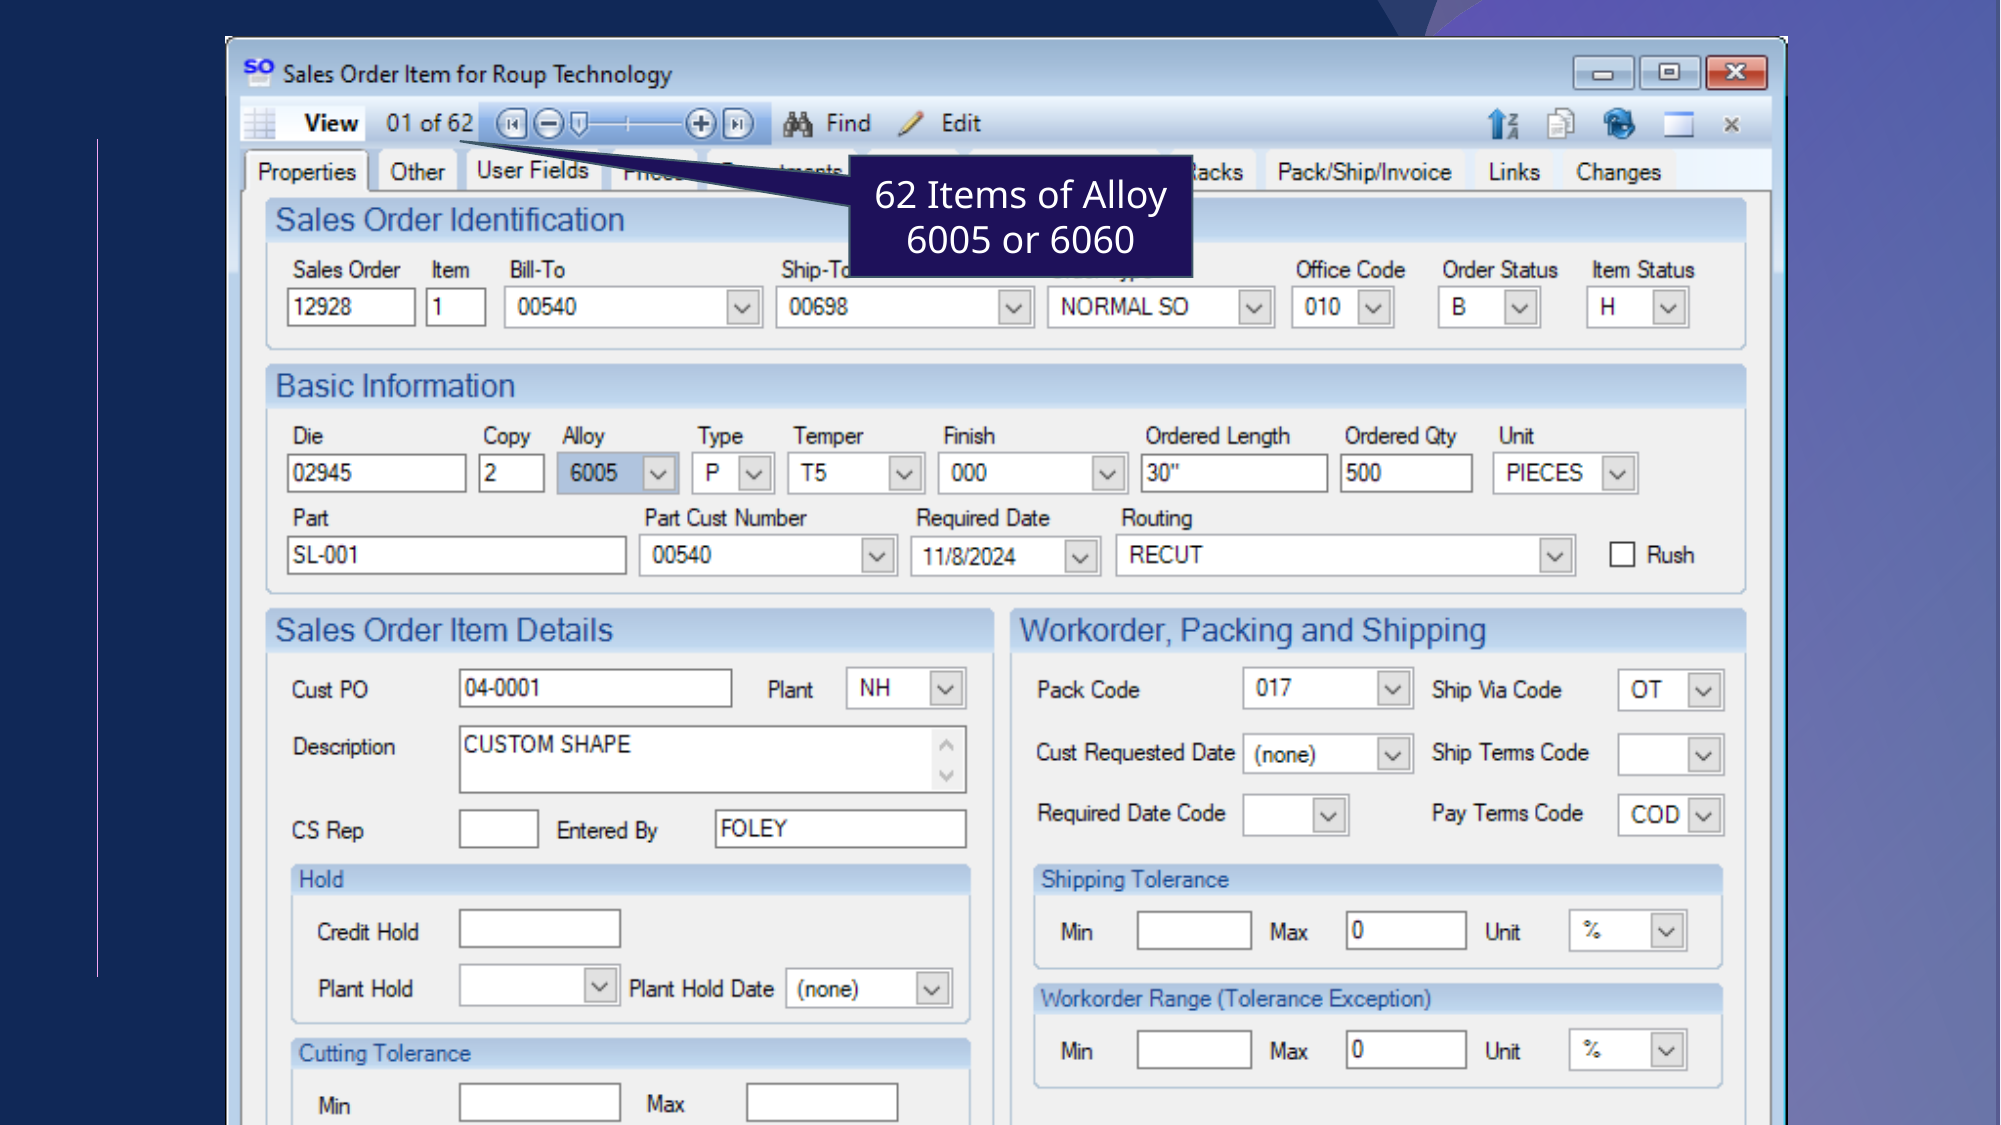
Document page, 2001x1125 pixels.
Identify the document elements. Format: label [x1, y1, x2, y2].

picture [224, 36, 1788, 1125]
